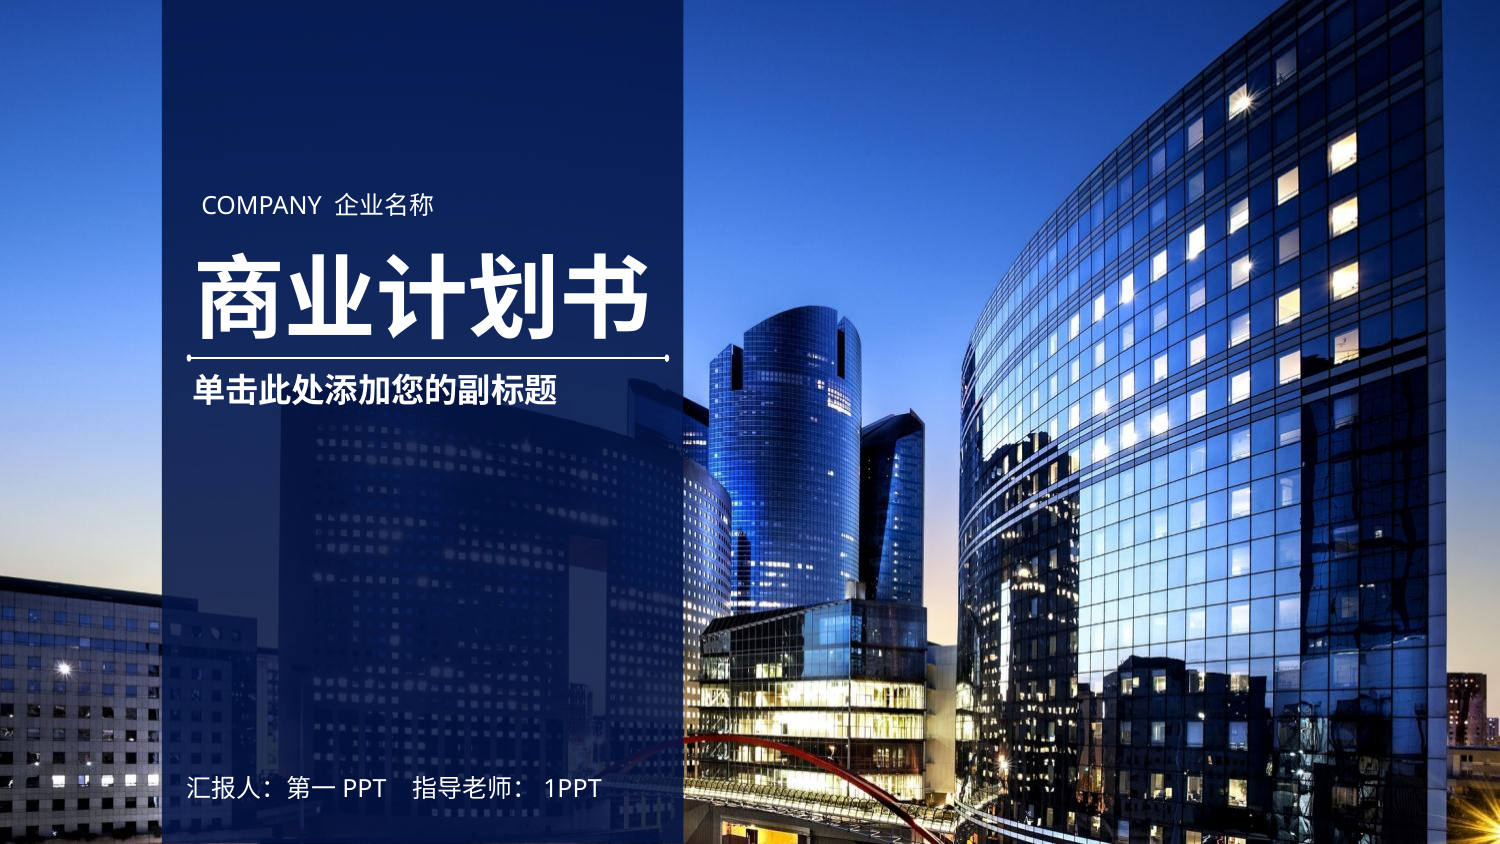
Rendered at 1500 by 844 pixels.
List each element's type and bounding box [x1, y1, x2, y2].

text_box [186, 354, 670, 363]
picture [0, 0, 1500, 844]
